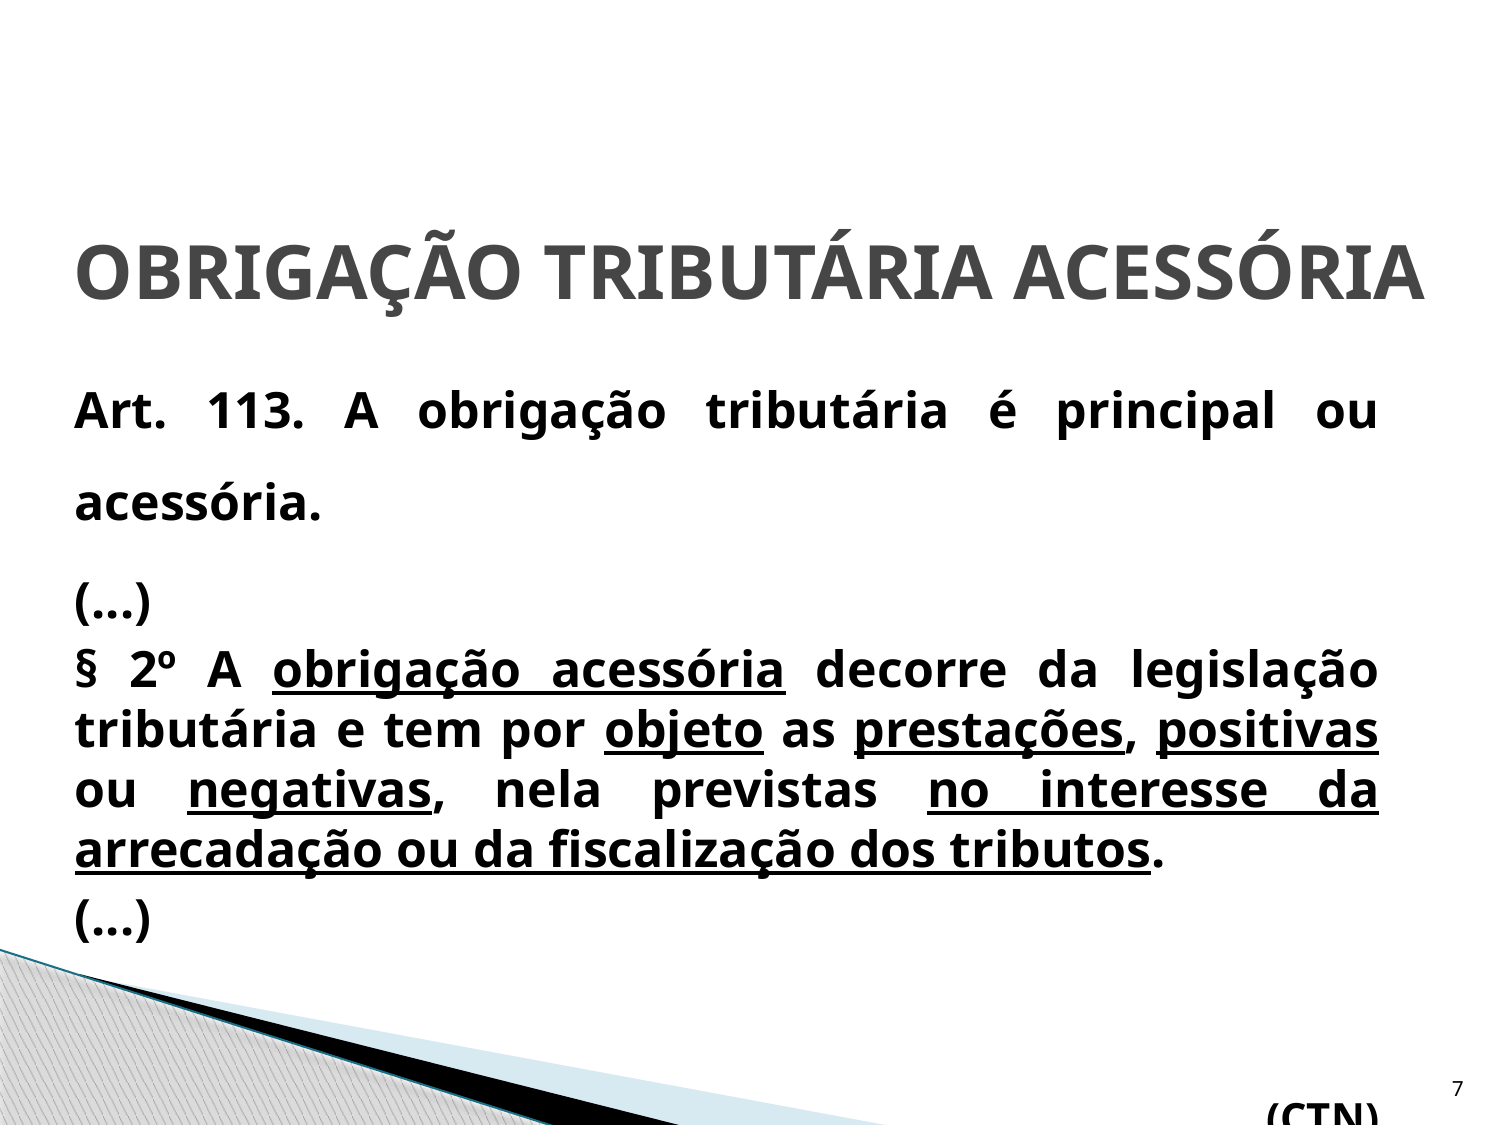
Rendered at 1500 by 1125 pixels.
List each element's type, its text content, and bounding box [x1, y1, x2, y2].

title OBRIGAÇÃO TRIBUTÁRIA ACESSÓRIA [0, 234, 1500, 305]
slide_number 7 [1418, 1051, 1479, 1112]
list Art. 113. A obrigação tributária é principal ou acessória. (...) § 2º A obrigação acessória decorre da legislação tributária e tem por objeto as prestações, positivas ou negativas, nela previstas no interesse da arrecadação ou da fiscalização dos tributos. (...) (CTN) [0, 327, 1395, 1125]
